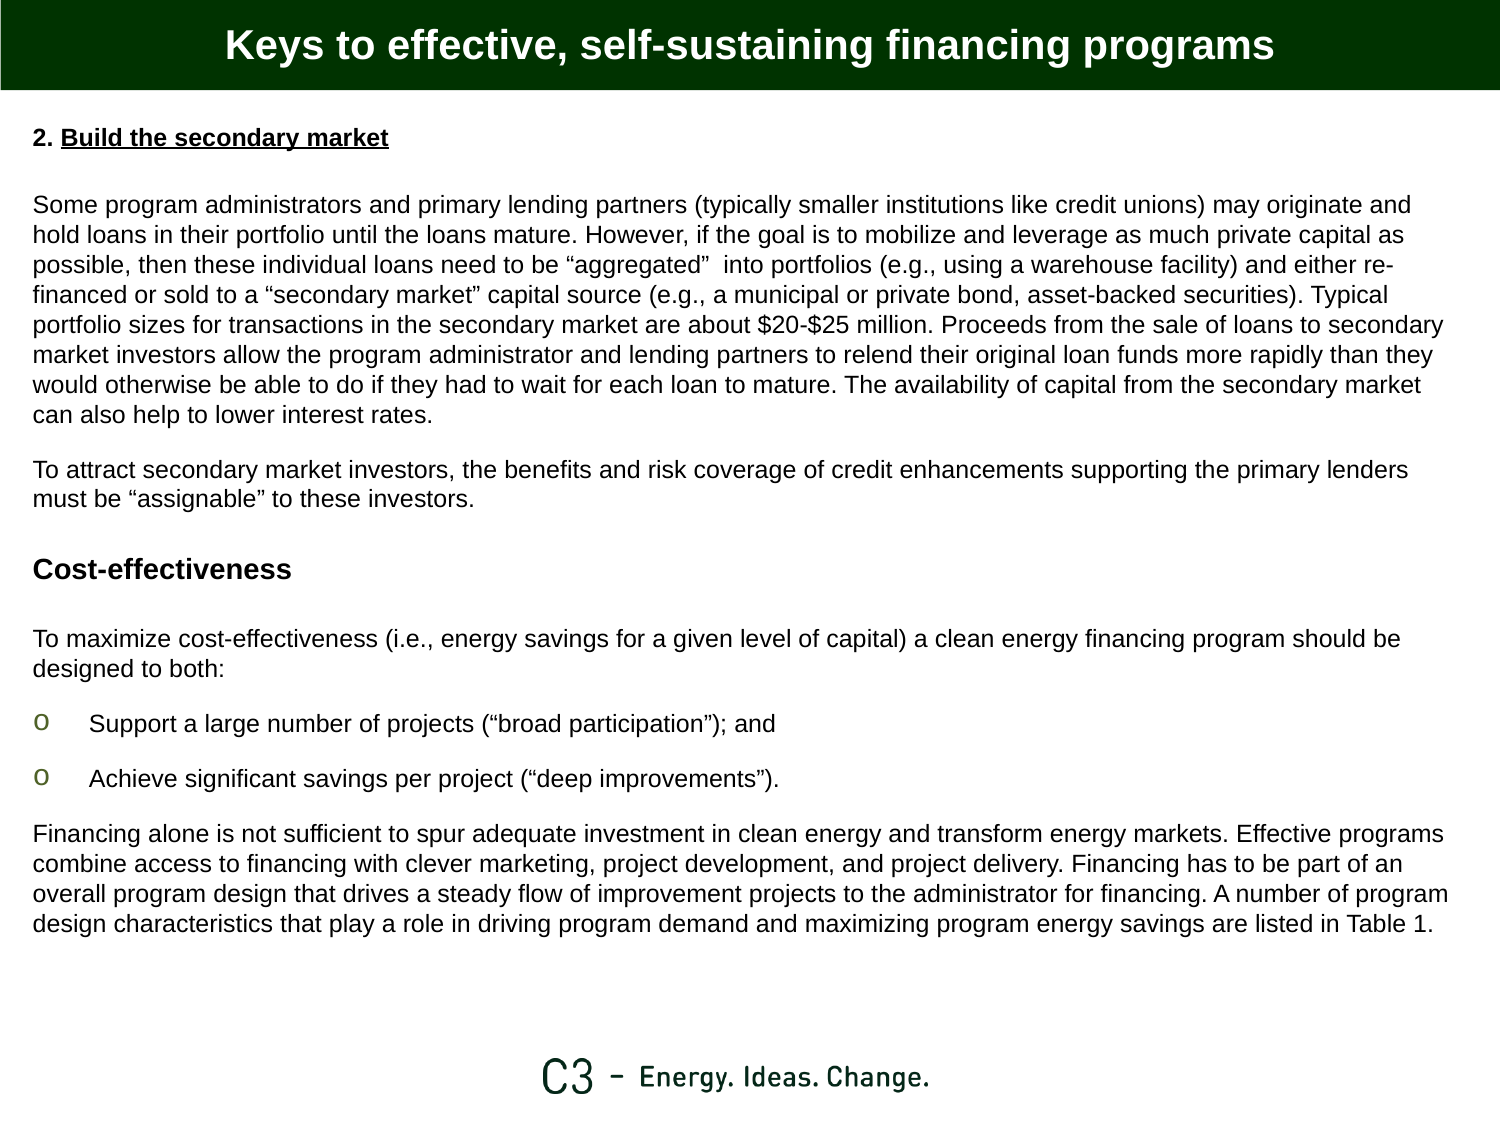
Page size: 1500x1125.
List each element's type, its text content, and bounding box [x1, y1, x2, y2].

list 2. Build the secondary market Some program administrators and primary lending partners (typically smaller institutions like credit unions) may originate and hold loans in their portfolio until the loans mature. However, if the goal is to mobilize and leverage as much private capital as possible, then these individual loans need to be “aggregated” into portfolios (e.g., using a warehouse facility) and either re-financed or sold to a “secondary market” capital source (e.g., a municipal or private bond, asset-backed securities). Typical portfolio sizes for transactions in the secondary market are about $20-$25 million. Proceeds from the sale of loans to secondary market investors allow the program administrator and lending partners to relend their original loan funds more rapidly than they would otherwise be able to do if they had to wait for each loan to mature. The availability of capital from the secondary market can also help to lower interest rates. To attract secondary market investors, the benefits and risk coverage of credit enhancements supporting the primary lenders must be “assignable” to these investors. Cost-effectiveness To maximize cost-effectiveness (i.e., energy savings for a given level of capital) a clean energy financing program should be designed to both: Support a large number of projects (“broad participation”); and Achieve significant savings per project (“deep improvements”). Financing alone is not sufficient to spur adequate investment in clean energy and transform energy markets. Effective programs combine access to financing with clever marketing, project development, and project delivery. Financing has to be part of an overall program design that drives a steady flow of improvement projects to the administrator for financing. A number of program design characteristics that play a role in driving program demand and maximizing program energy savings are listed in Table 1. [17, 113, 1483, 918]
picture [543, 1058, 928, 1094]
text_box Keys to effective, self-sustaining financing programs [0, 0, 1500, 91]
